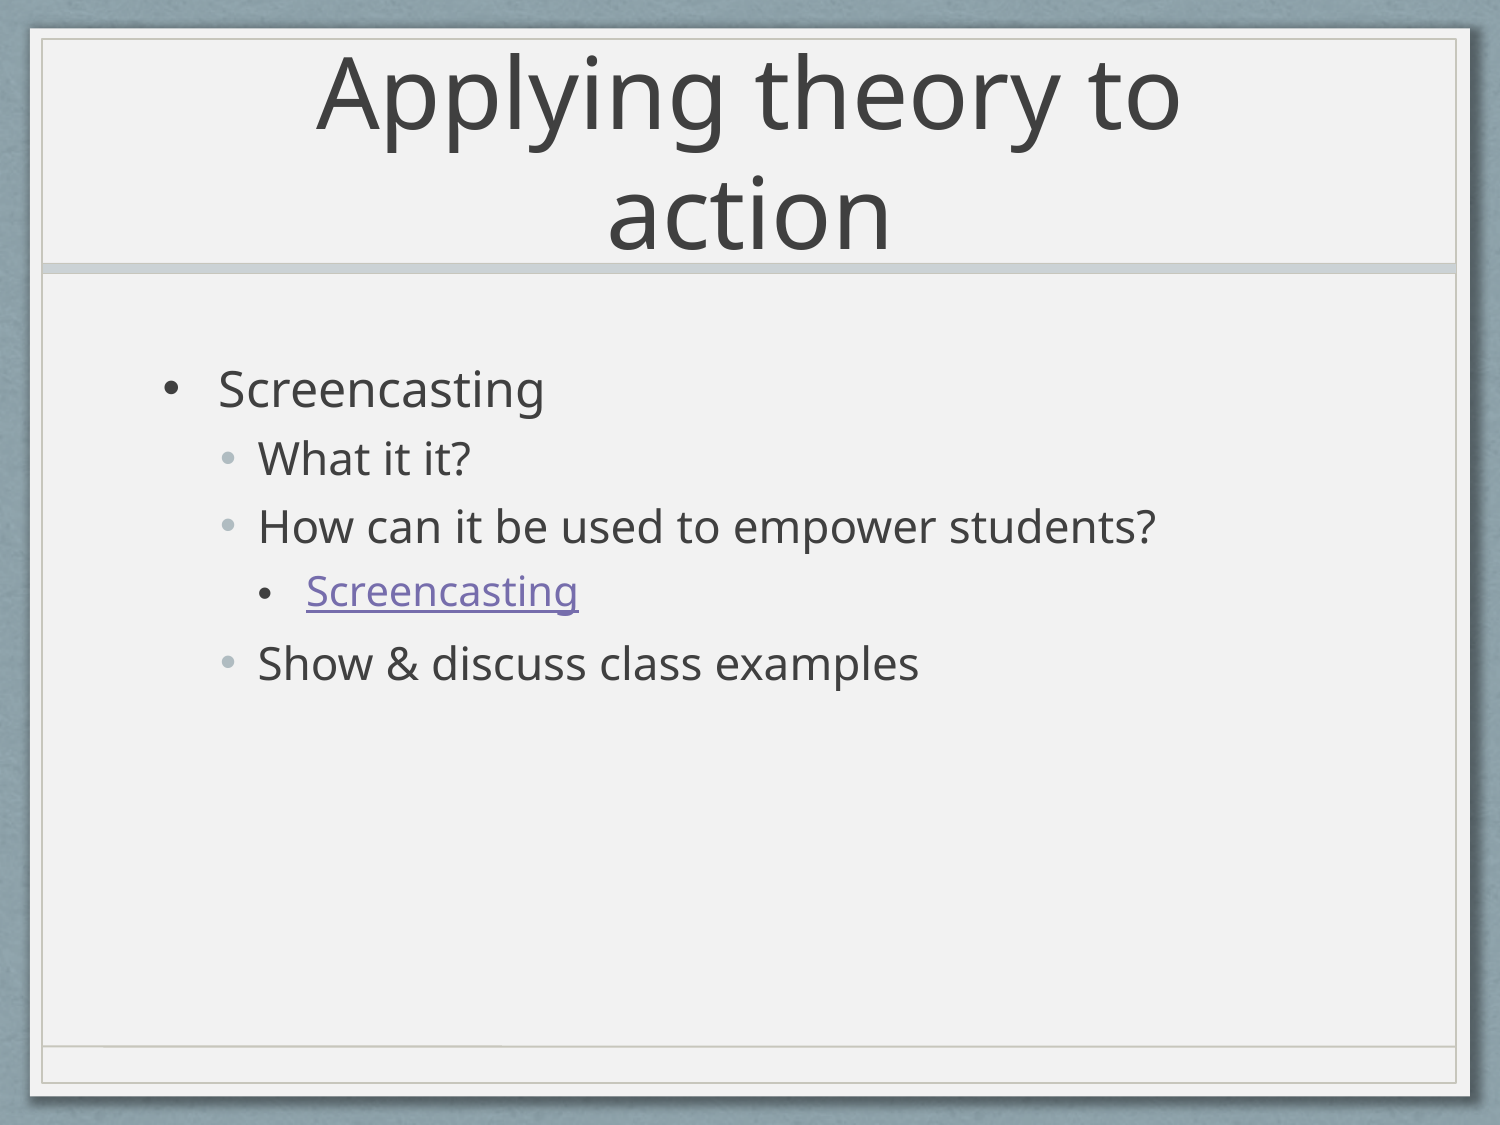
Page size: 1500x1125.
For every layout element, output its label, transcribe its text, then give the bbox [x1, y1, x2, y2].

title Applying theory to action [147, 40, 1353, 260]
list Screencasting What it it? How can it be used to empower students? Screencasting Show & discuss class examples [147, 350, 1353, 995]
